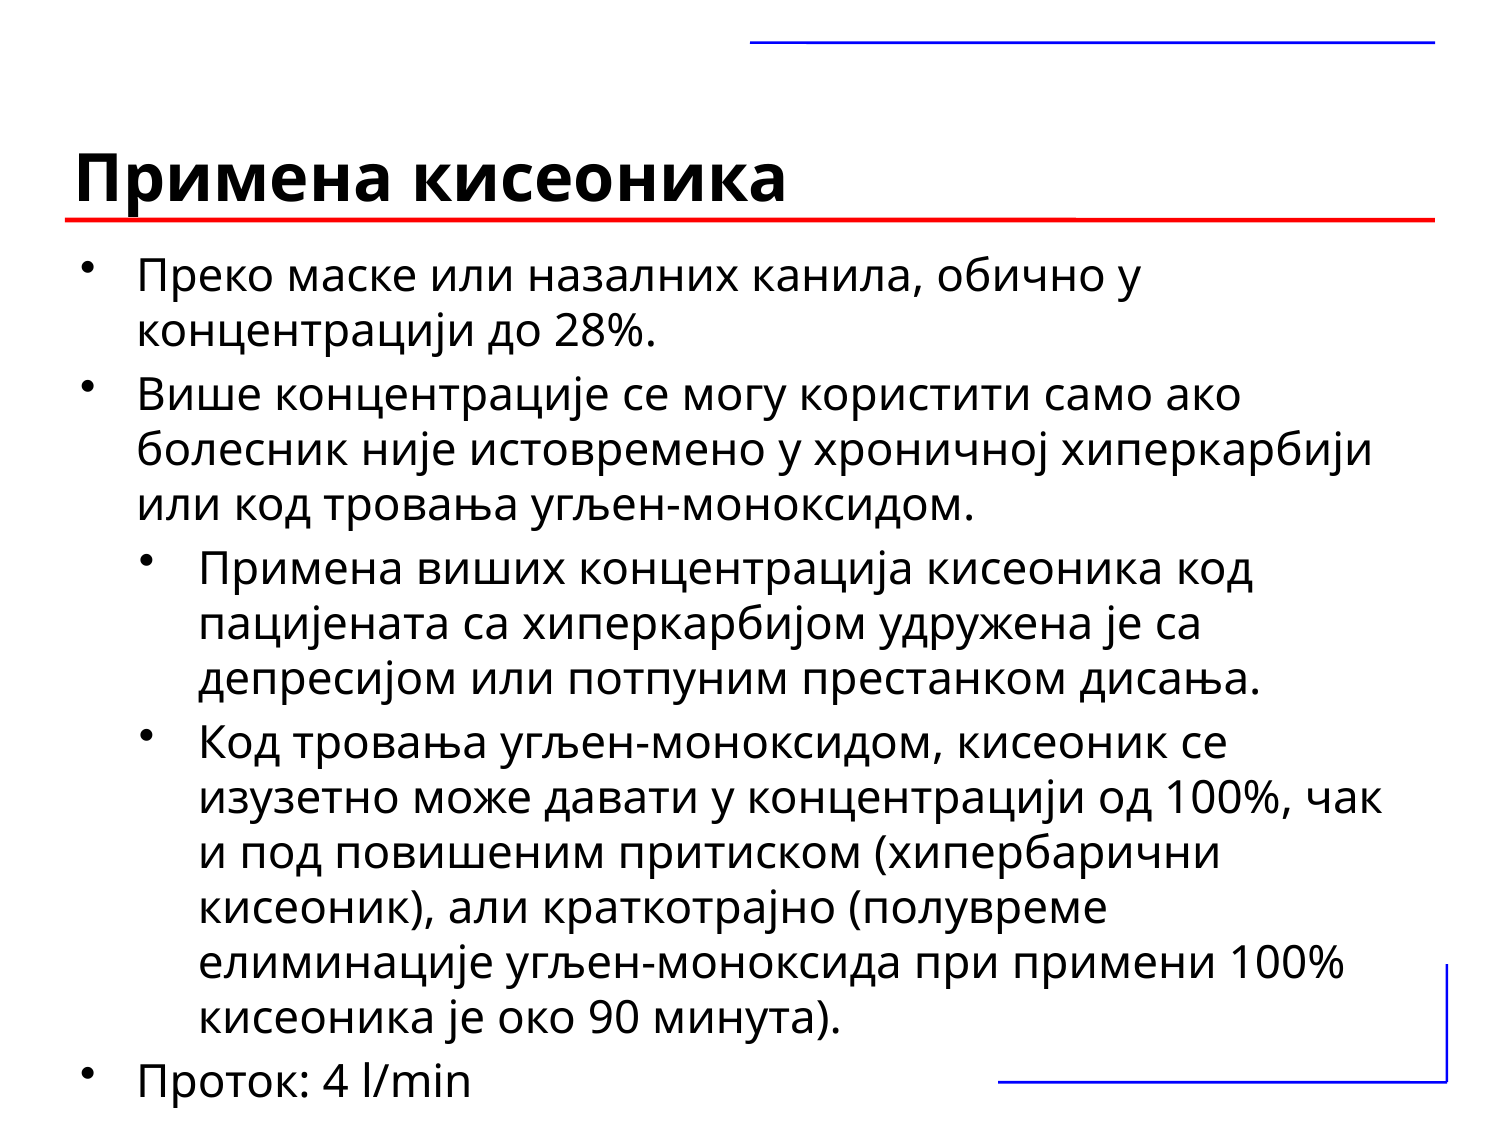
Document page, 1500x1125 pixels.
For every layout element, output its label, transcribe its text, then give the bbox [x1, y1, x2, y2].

list Преко маске или назалних канила, обично у концентрацији до 28%. Више концентрације се могу користити само ако болесник није истовремено у хроничној хиперкарбији или код тровања угљен-моноксидом. Примена виших концентрација кисеоника код пацијената са хиперкарбијом удружена је са депресијом или потпуним престанком дисања. Код тровања угљен-моноксидом, кисеоник се изузетно може давати у концентрацији од 100%, чак и под повишеним притиском (хипербарични кисеоник), али краткотрајно (полувреме елиминације угљен-моноксида при примени 100% кисеоника је око 90 минута). Проток: 4 l/min [64, 237, 1424, 1000]
title Примена кисеоника [58, 19, 1424, 223]
